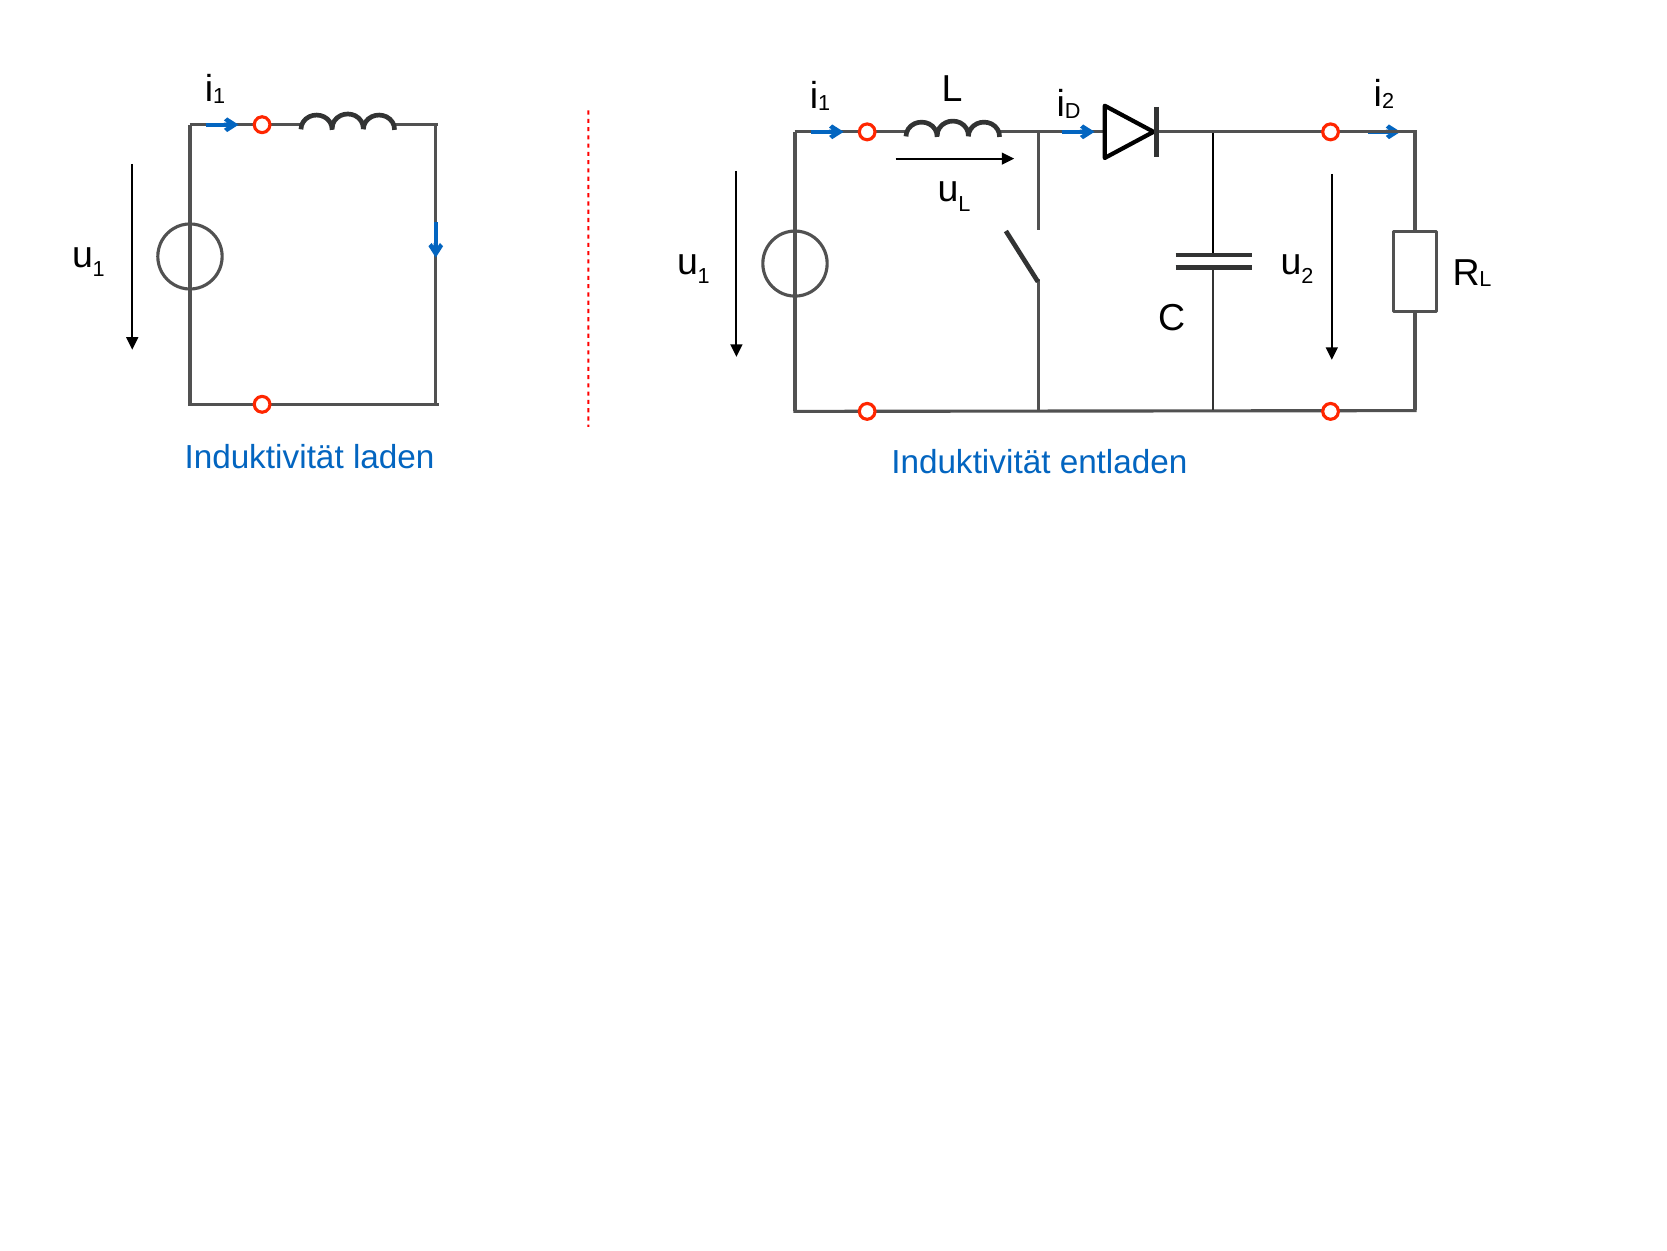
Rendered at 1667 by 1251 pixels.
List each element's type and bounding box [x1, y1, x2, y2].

text_box [661, 55, 1514, 490]
text_box [56, 55, 461, 485]
